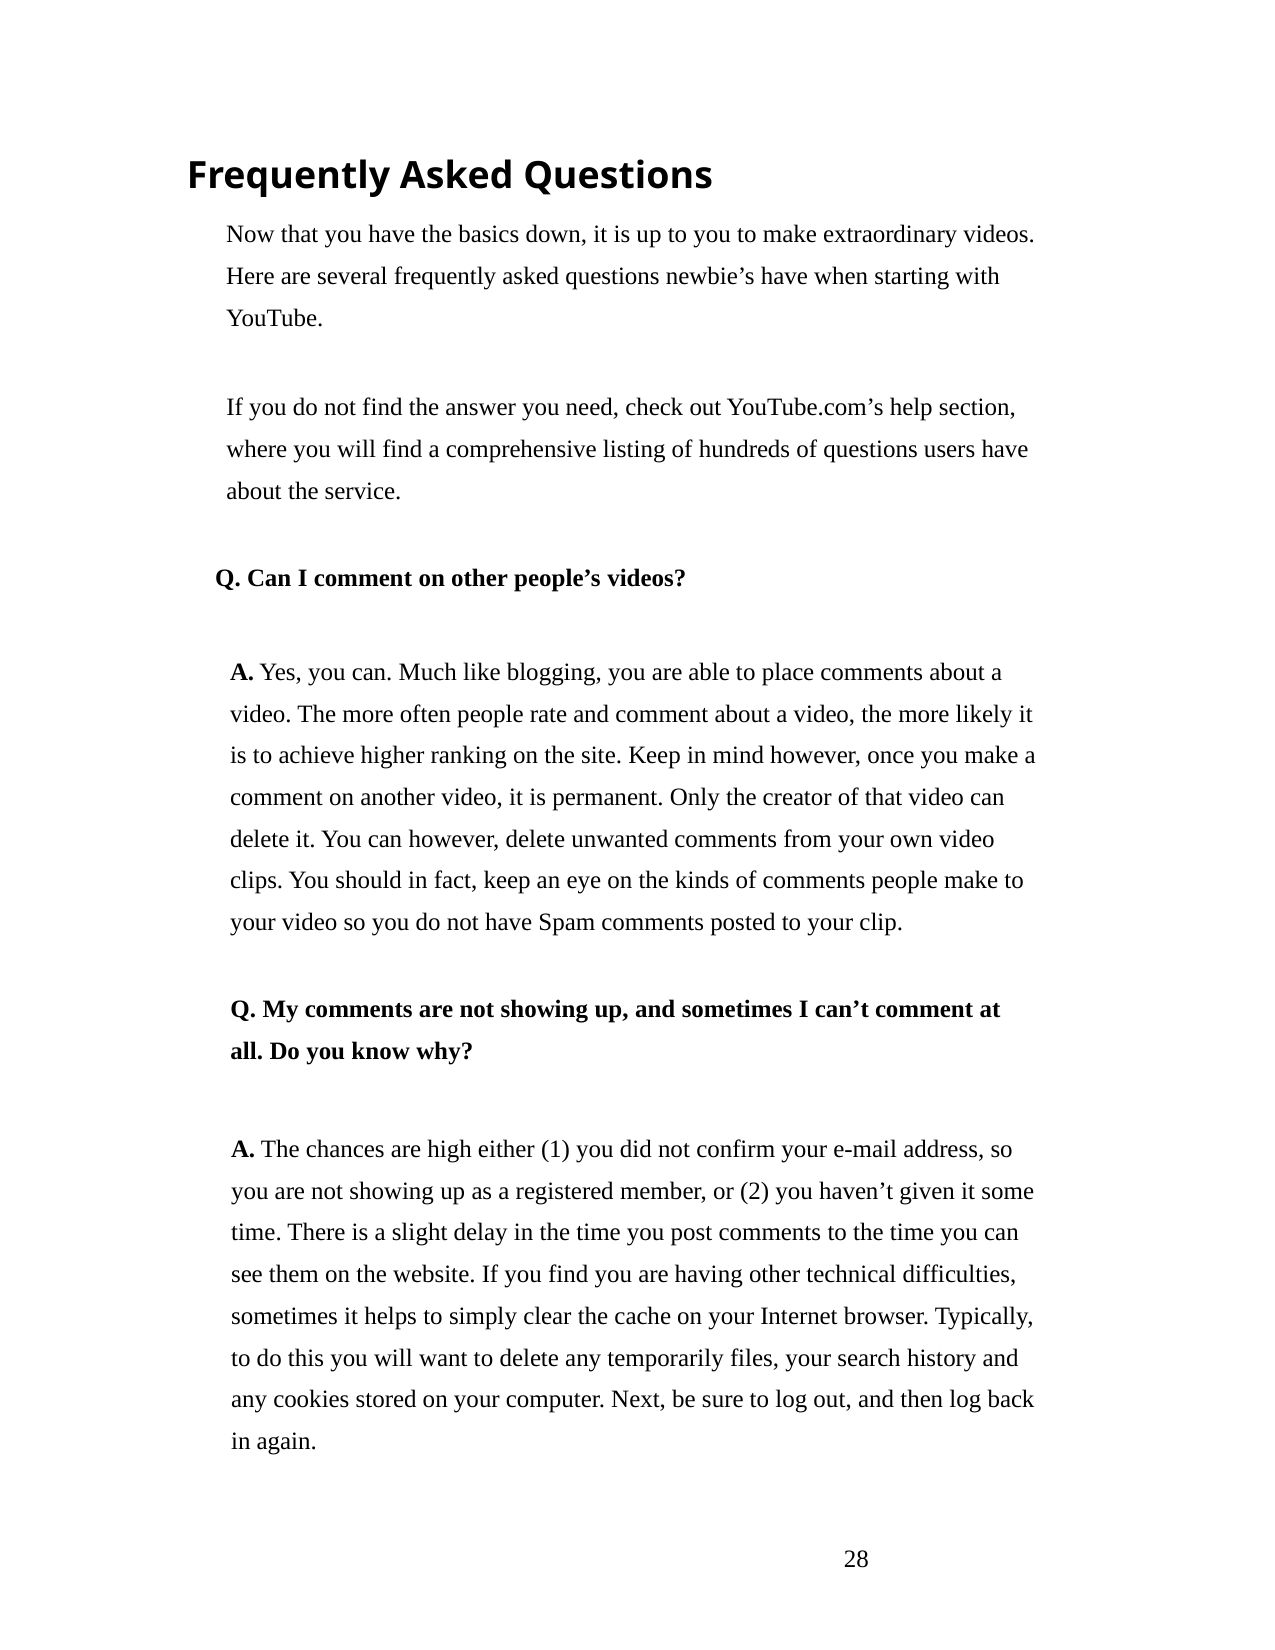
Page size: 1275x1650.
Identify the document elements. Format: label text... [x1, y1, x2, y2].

text_box Frequently Asked Questions [186, 147, 714, 204]
text_box Q. Can I comment on other people’s videos? [215, 568, 687, 599]
text_box 28 [843, 1552, 869, 1581]
text_box A. Yes, you can. Much like blogging, you are able to place comments about a video. The more often people rate and comment about a video, the more likely it is to achieve higher ranking on the site. Keep in mind however, once you make a comment on another video, it is permanent. Only the creator of that video can delete it. You can however, delete unwanted comments from your own video clips. You should in fact, keep an eye on the kinds of comments people make to your video so you do not have Spam comments posted to your clip. [229, 662, 1037, 943]
text_box A. The chances are high either (1) you did not confirm your e-mail address, so you are not showing up as a registered member, or (2) you haven’t given it some time. There is a slight delay in the time you post comments to the time you can see them on the website. If you find you are having other technical difficulties, sometimes it helps to simply clear the cache on your Internet browser. Typically, to do this you will want to delete any temporarily files, your search history and any cookies stored on your computer. Next, be sure to log out, and then log back in again. [230, 1139, 1036, 1462]
text_box Now that you have the basics down, it is up to you to make extraordinary videos. Here are several frequently asked questions newbie’s have when starting with YouTube. [226, 225, 1037, 339]
text_box If you do not find the answer you need, check out YouTube.com’s help section, where you will find a comprehensive listing of hundreds of questions users have about the service. [226, 397, 1030, 512]
text_box Q. My comments are not showing up, and sometimes I can’t comment at all. Do you know why? [230, 999, 1001, 1072]
